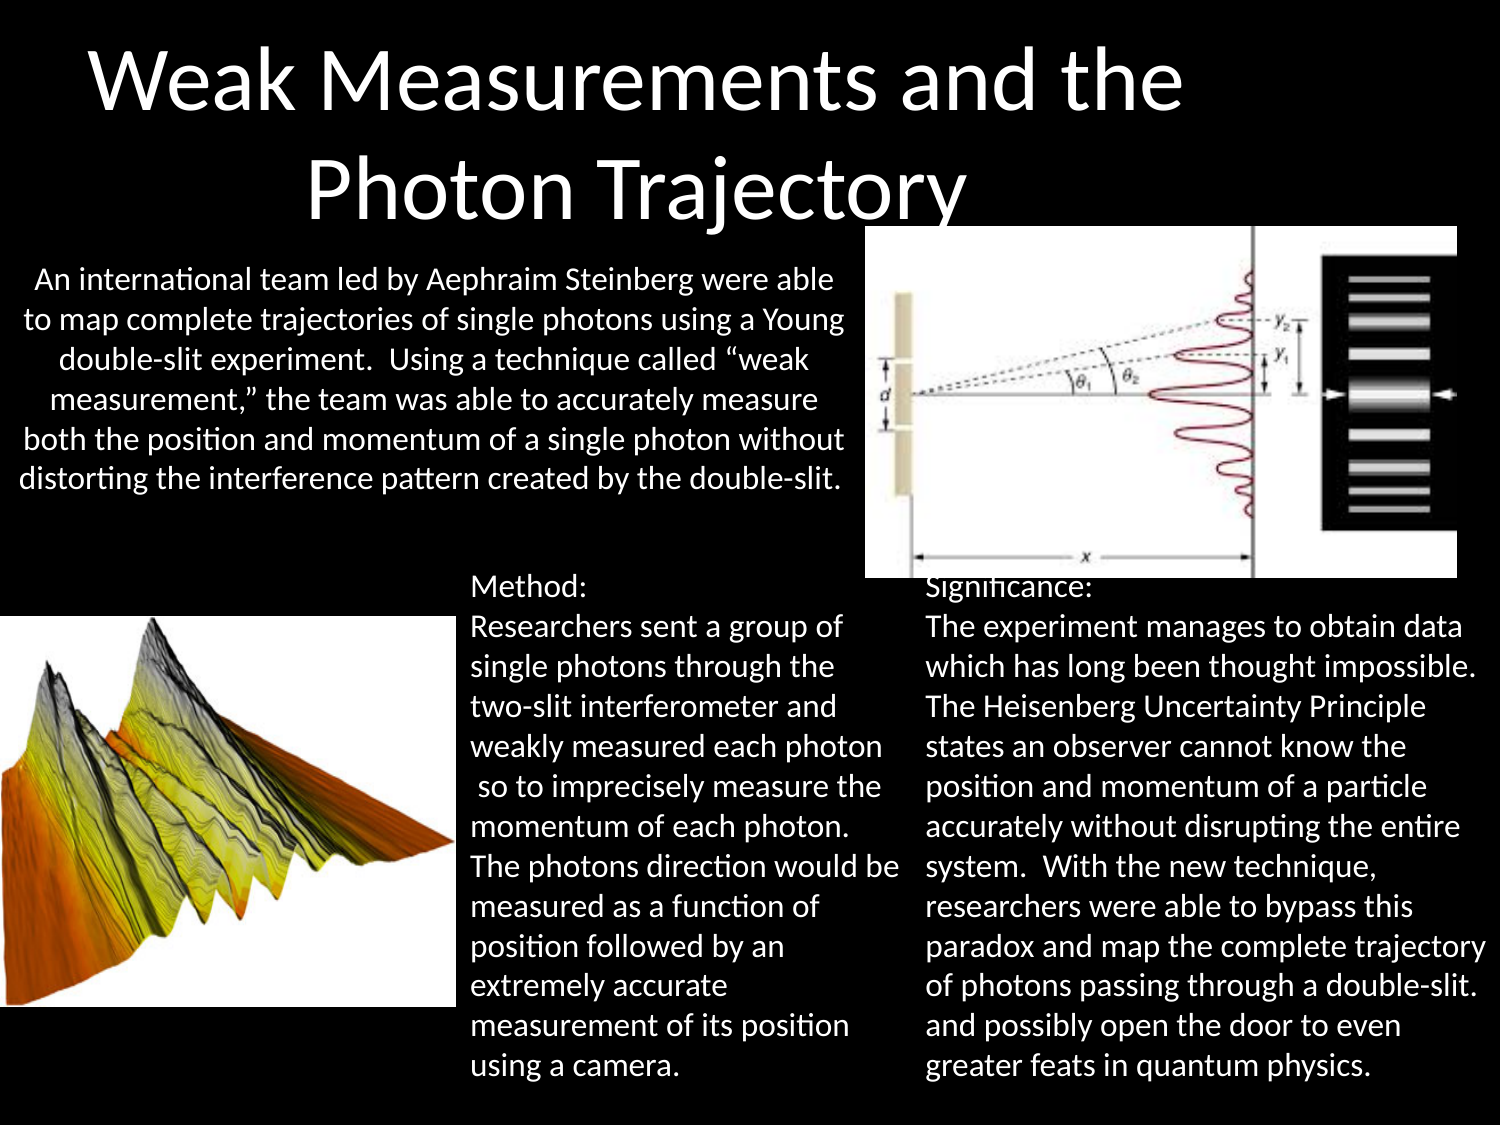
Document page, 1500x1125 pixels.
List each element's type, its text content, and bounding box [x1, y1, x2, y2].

text_box Method: Researchers sent a group of single photons through the two-slit interferometer and weakly measured each photon so to imprecisely measure the momentum of each photon. The photons direction would be measured as a function of position followed by an extremely accurate measurement of its position using a camera. [455, 557, 939, 1125]
subtitle An international team led by Aephraim Steinberg were able to map complete trajectories of single photons using a Young double-slit experiment. Using a technique called “weak measurement,” the team was able to accurately measure both the position and momentum of a single photon without distorting the interference pattern created by the double-slit. [3, 249, 860, 558]
title Weak Measurements and the Photon Trajectory [0, 7, 1275, 249]
text_box Significance: The experiment manages to obtain data which has long been thought impossible. The Heisenberg Uncertainty Principle states an observer cannot know the position and momentum of a particle accurately without disrupting the entire system. With the new technique, researchers were able to bypass this paradox and map the complete trajectory of photons passing through a double-slit. and possibly open the door to even greater feats in quantum physics. [939, 557, 1500, 1091]
picture [0, 615, 456, 1007]
picture [865, 226, 1457, 579]
